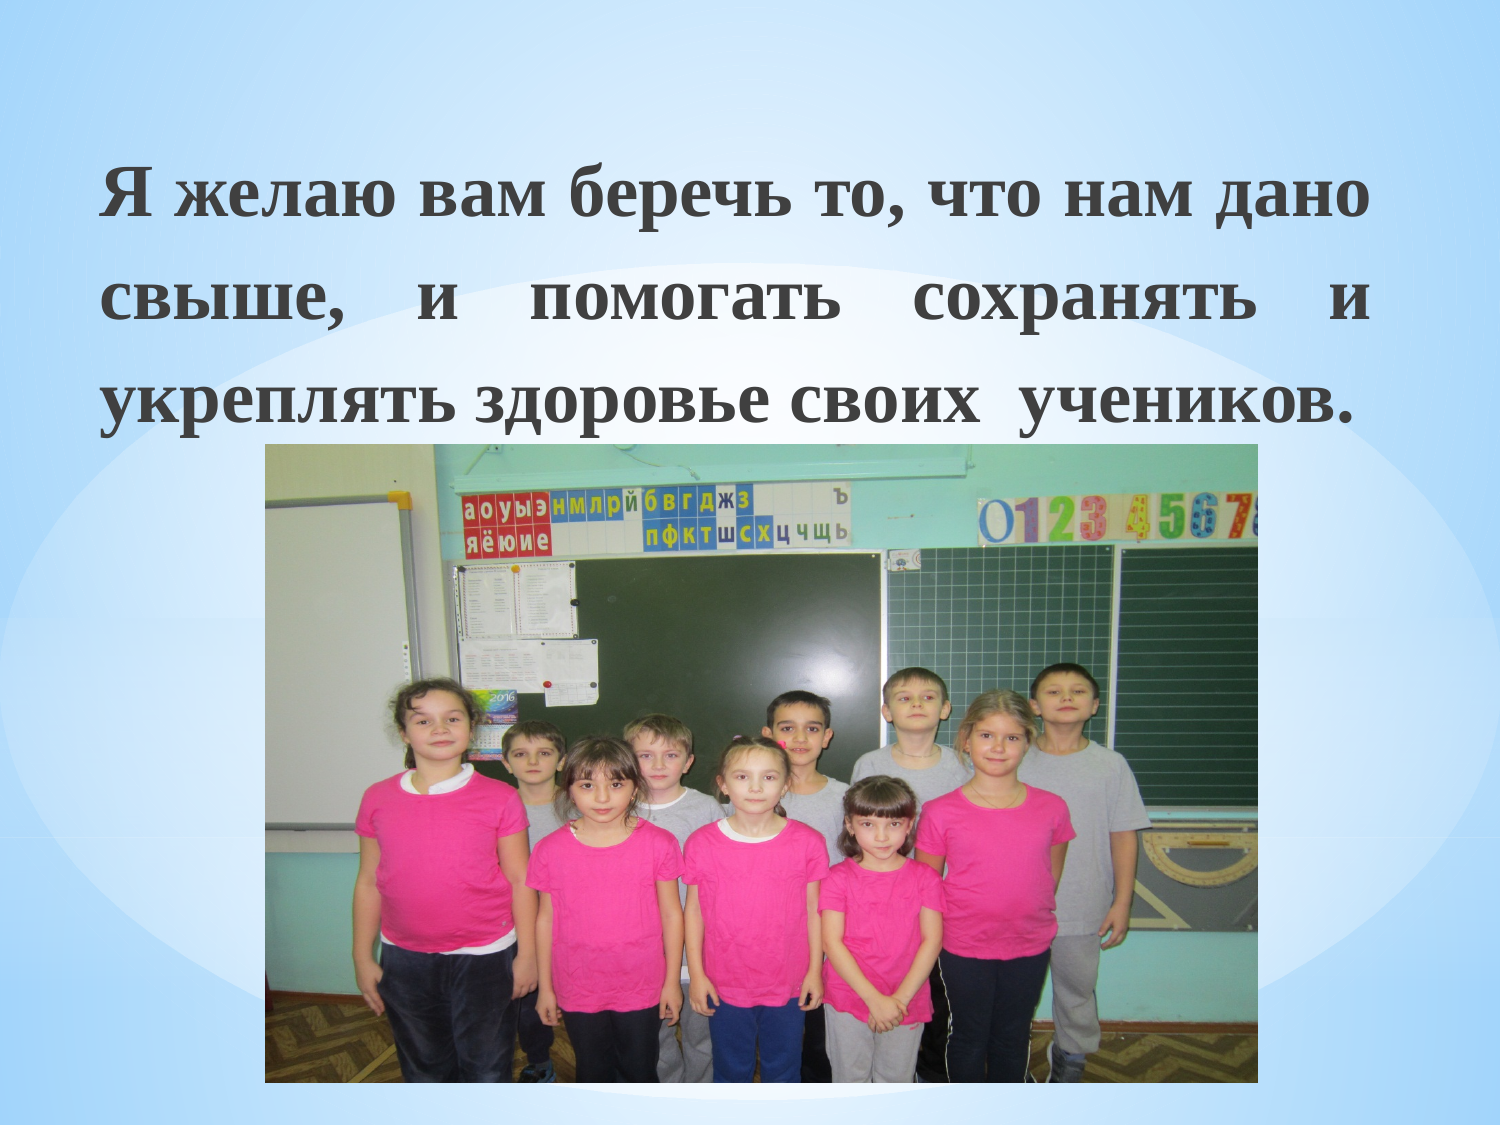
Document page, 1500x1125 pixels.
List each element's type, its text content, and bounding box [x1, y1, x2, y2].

list Я желаю вам беречь то, что нам дано свыше, и помогать сохранять и укреплять здоровье своих учеников. [76, 120, 1388, 504]
picture [265, 444, 1259, 1083]
